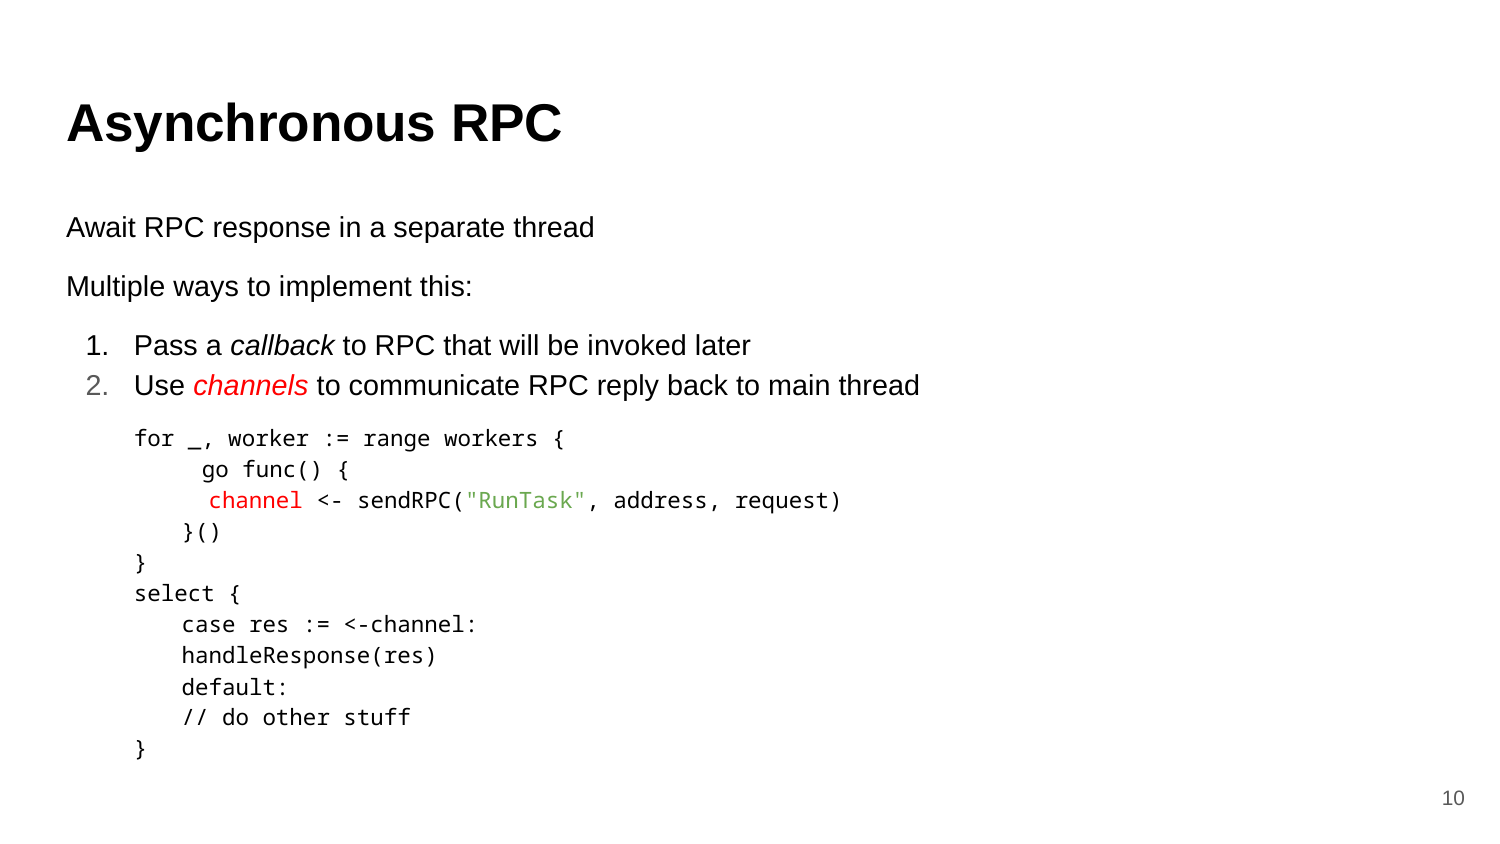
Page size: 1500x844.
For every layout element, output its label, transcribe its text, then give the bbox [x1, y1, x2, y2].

list Await RPC response in a separate thread Multiple ways to implement this: Pass a callback to RPC that will be invoked later Use channels to communicate RPC reply back to main thread for _, worker := range workers { go func() { channel <- sendRPC("RunTask", address, request) }() } select { case res := <-channel: handleResponse(res) default: // do other stuff } [51, 189, 1449, 783]
title Asynchronous RPC [51, 72, 1449, 167]
slide_number 10 [1389, 764, 1480, 830]
